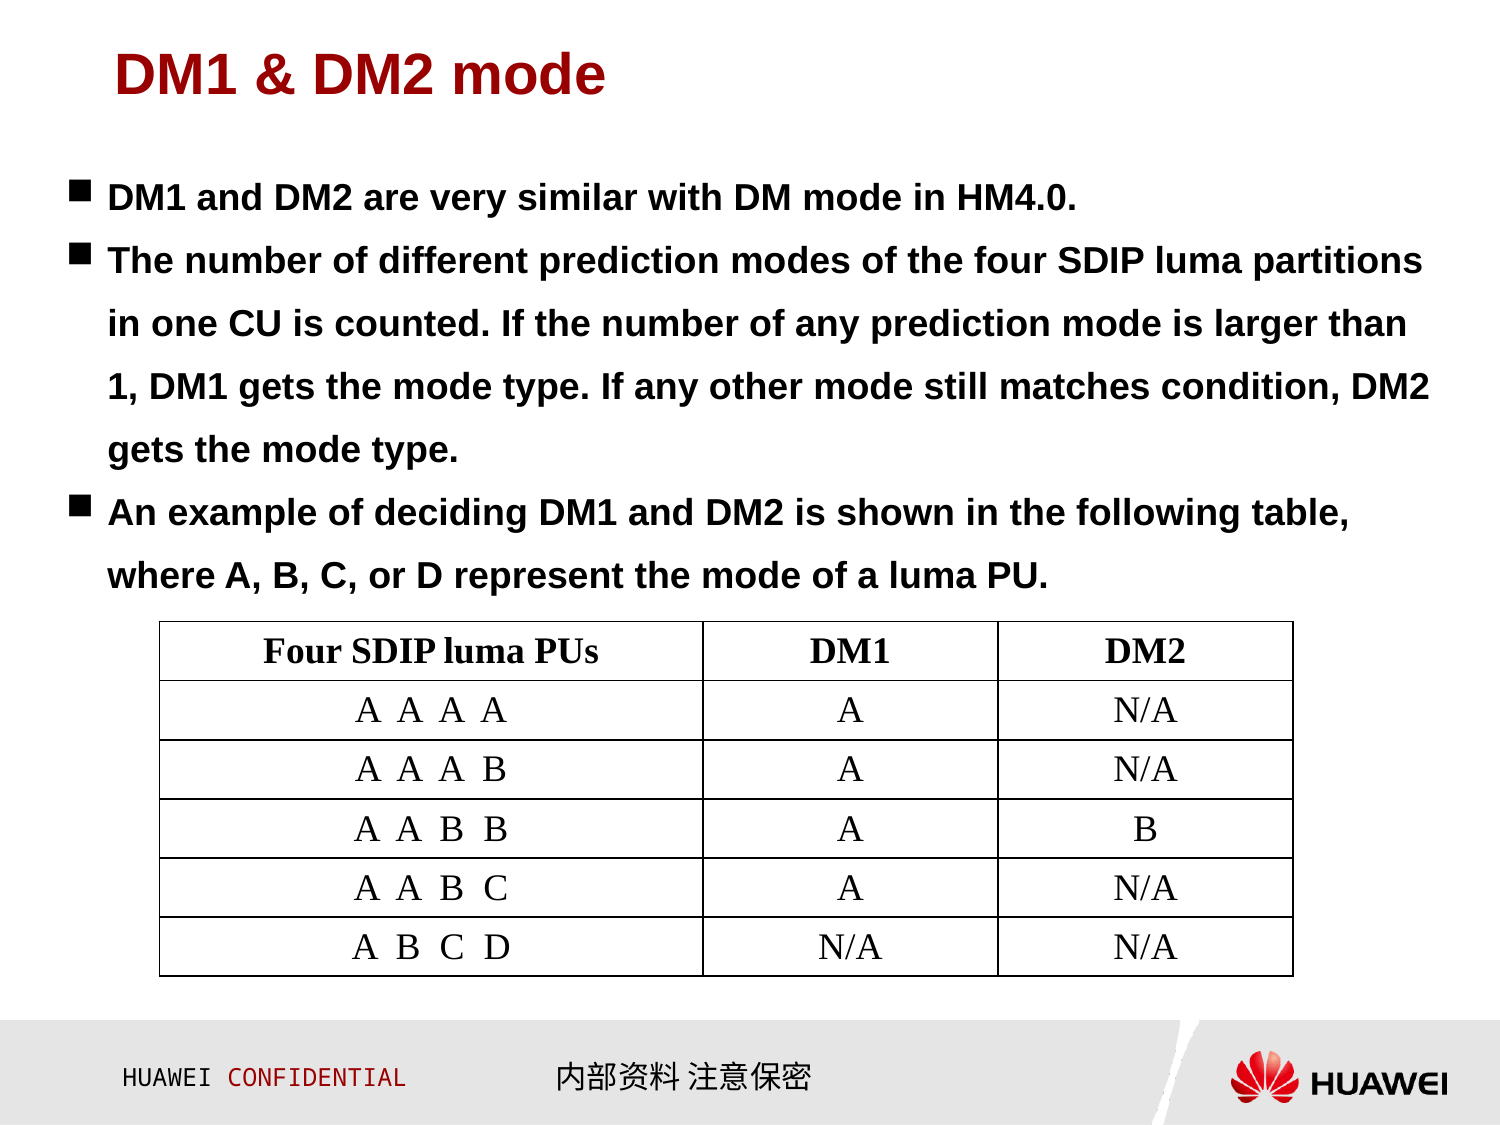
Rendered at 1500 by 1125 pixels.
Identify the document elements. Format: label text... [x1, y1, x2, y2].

table_cell N/A [999, 918, 1292, 975]
table_cell A [704, 859, 997, 916]
table_cell A B C D [160, 918, 702, 975]
picture [0, 1020, 1500, 1125]
table_cell N/A [704, 918, 997, 975]
table_cell A [704, 800, 997, 857]
table_cell A A B C [160, 859, 702, 916]
table_cell N/A [999, 859, 1292, 916]
list DM1 and DM2 are very similar with DM mode in HM4.0. The number of different prediction modes of the four SDIP luma partitions in one CU is counted. If the number of any prediction mode is larger than 1, DM1 gets the mode type. If any other mode still matches condition, DM2 gets the mode type. An example of deciding DM1 and DM2 is shown in the following table, where A, B, C, or D represent the mode of a luma PU. [52, 148, 1448, 988]
table_cell A A A B [160, 741, 702, 798]
title DM1 & DM2 mode [101, 18, 1426, 124]
table_cell N/A [999, 741, 1292, 798]
table_cell N/A [999, 681, 1292, 739]
table_cell B [999, 800, 1292, 857]
table_cell A [704, 681, 997, 739]
table_header DM2 [999, 622, 1292, 680]
table_cell A A A A [160, 681, 702, 739]
table_header DM1 [704, 622, 997, 680]
table_cell A [704, 741, 997, 798]
table_cell A A B B [160, 800, 702, 857]
table_header Four SDIP luma PUs [160, 622, 702, 680]
